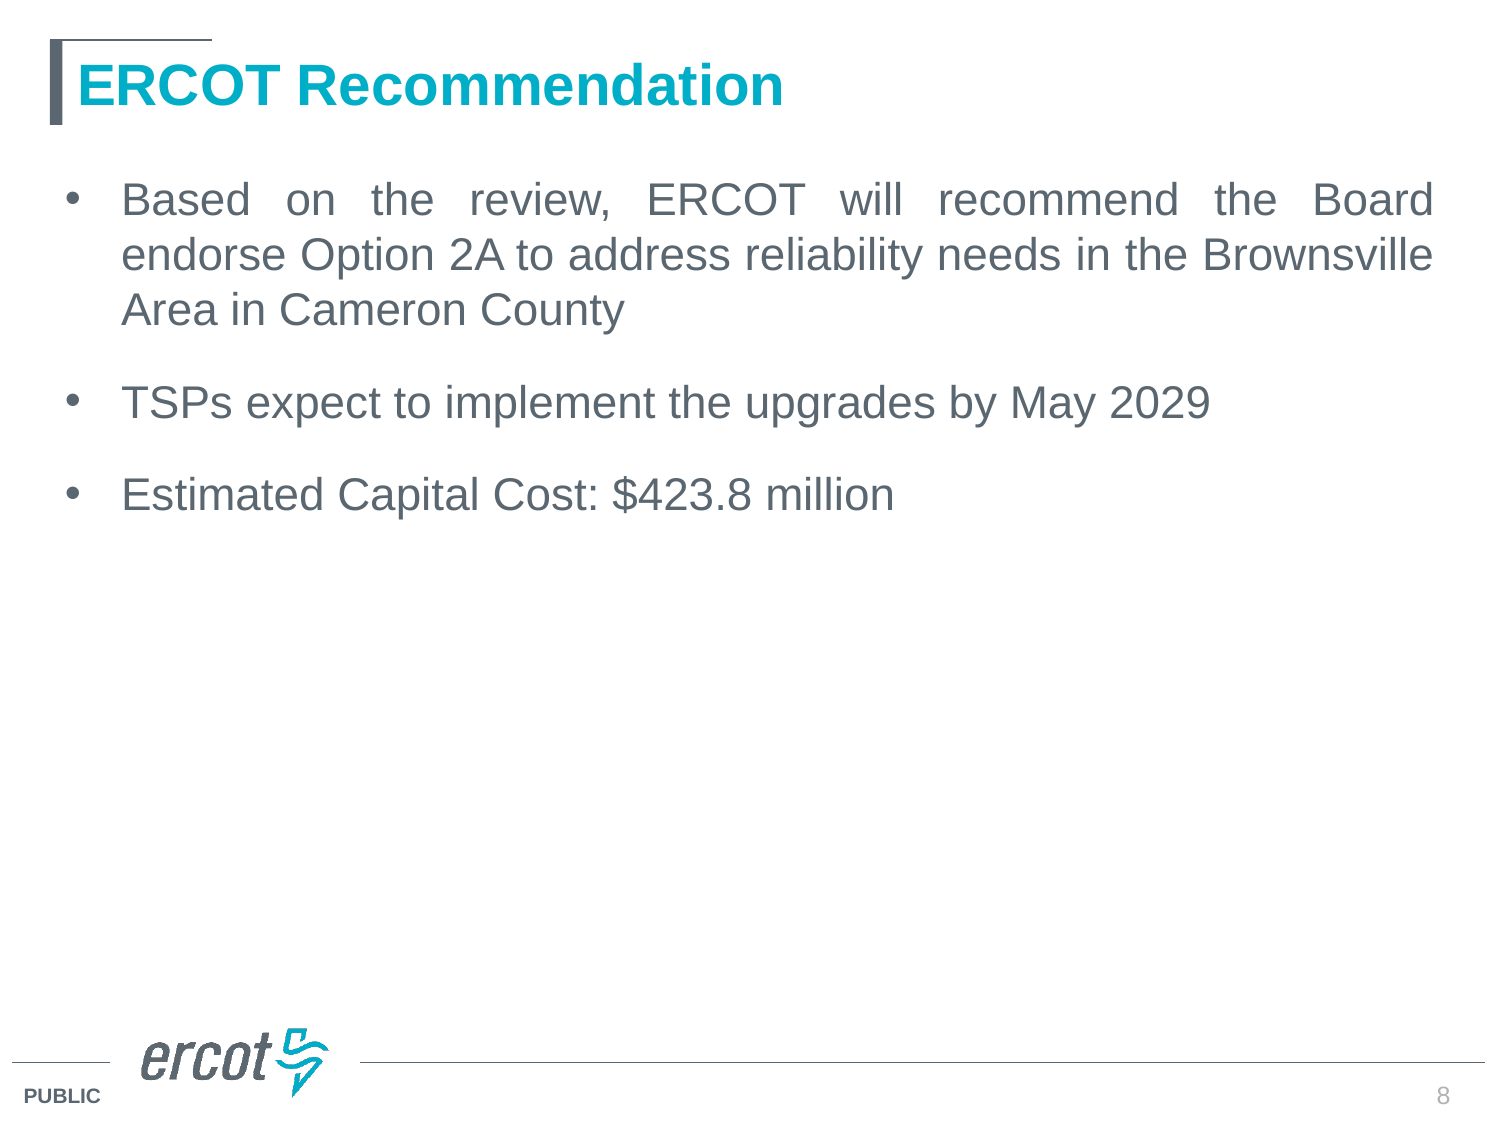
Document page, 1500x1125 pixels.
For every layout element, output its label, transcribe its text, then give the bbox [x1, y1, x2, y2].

title ERCOT Recommendation [62, 39, 1450, 125]
slide_number 8 [1400, 1076, 1488, 1113]
picture [137, 1025, 332, 1100]
list Based on the review, ERCOT will recommend the Board endorse Option 2A to address reliability needs in the Brownsville Area in Cameron County TSPs expect to implement the upgrades by May 2029 Estimated Capital Cost: $423.8 million [50, 162, 1450, 1025]
